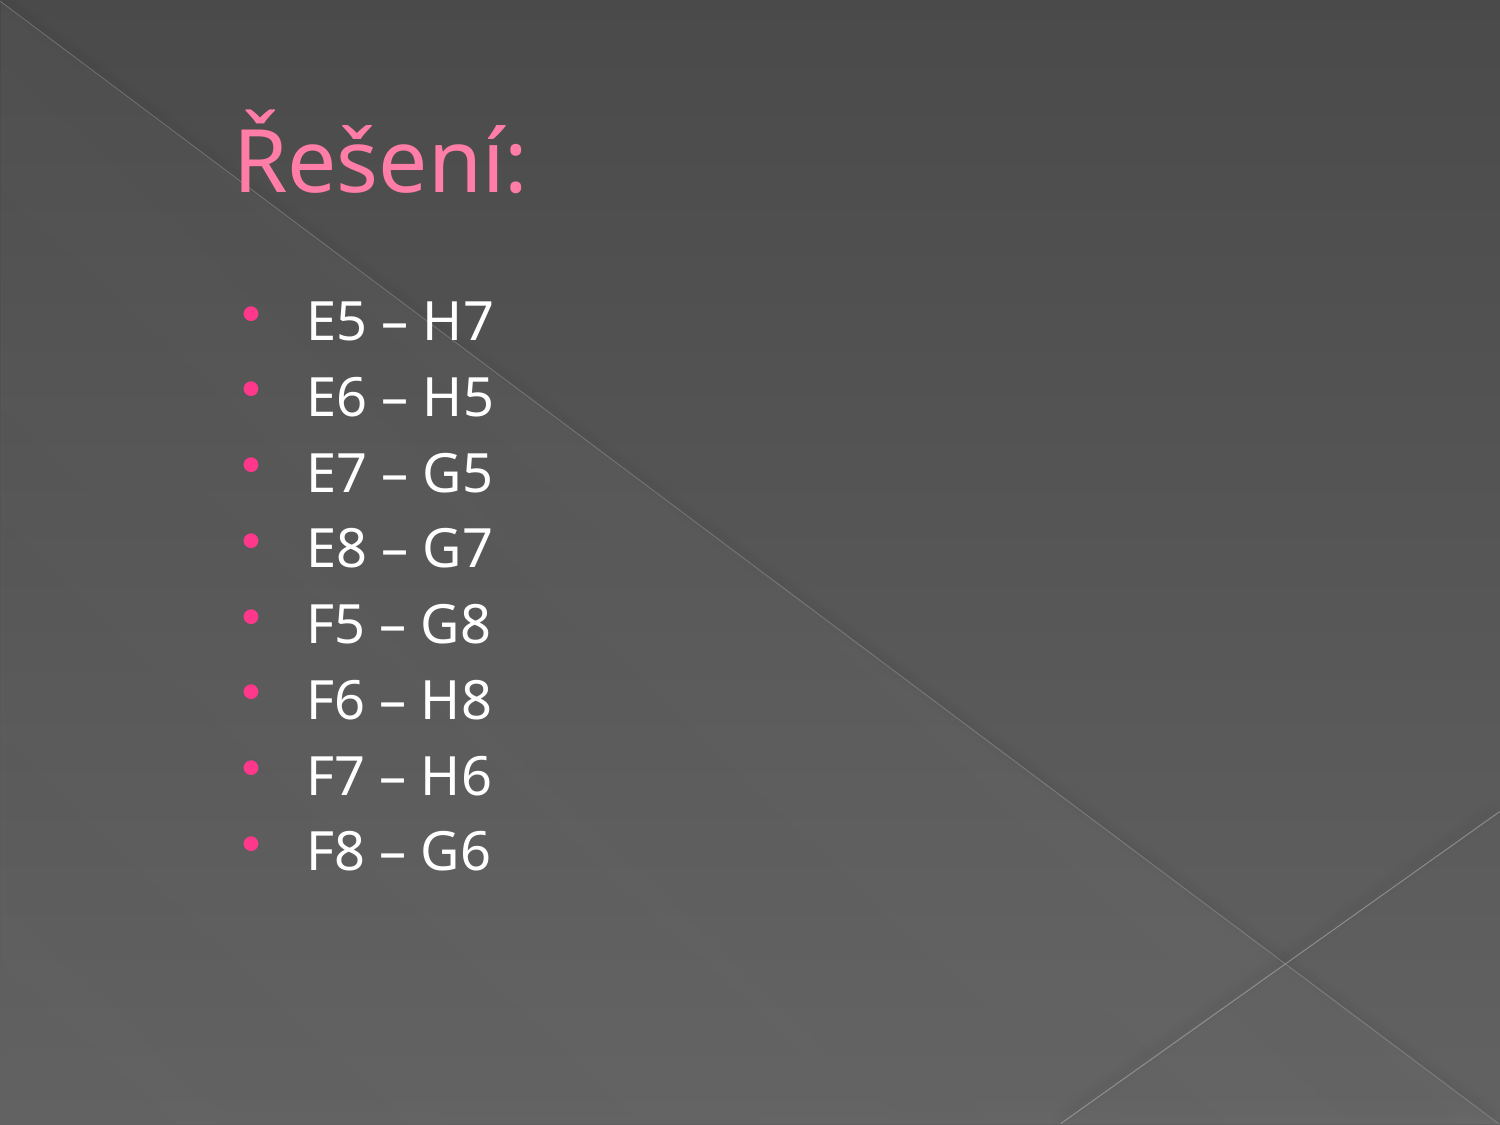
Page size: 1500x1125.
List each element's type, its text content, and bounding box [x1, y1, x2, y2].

list E5 – H7 E6 – H5 E7 – G5 E8 – G7 F5 – G8 F6 – H8 F7 – H6 F8 – G6 [218, 278, 881, 1022]
title Řešení: [218, 42, 1500, 273]
